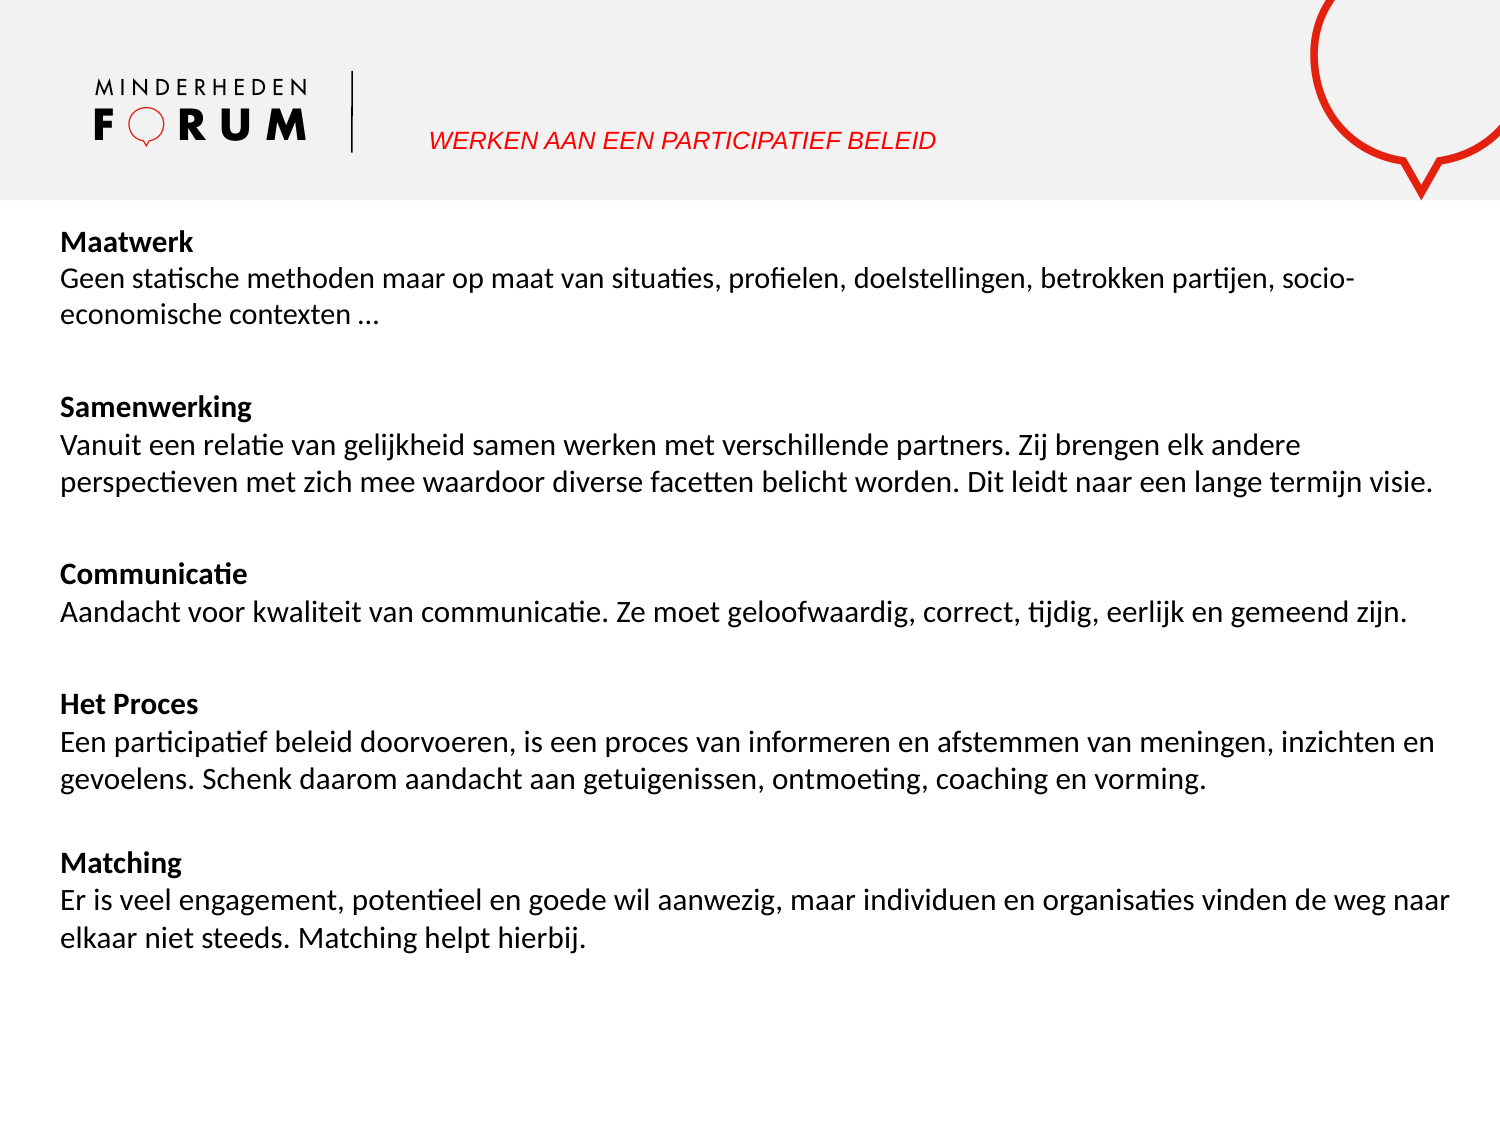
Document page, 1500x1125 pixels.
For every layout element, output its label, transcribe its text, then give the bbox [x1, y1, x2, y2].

list Maatwerk Geen statische methoden maar op maat van situaties, profielen, doelstellingen, betrokken partijen, socio-economische contexten … Samenwerking Vanuit een relatie van gelijkheid samen werken met verschillende partners. Zij brengen elk andere perspectieven met zich mee waardoor diverse facetten belicht worden. Dit leidt naar een lange termijn visie. Communicatie Aandacht voor kwaliteit van communicatie. Ze moet geloofwaardig, correct, tijdig, eerlijk en gemeend zijn. Het Proces Een participatief beleid doorvoeren, is een proces van informeren en afstemmen van meningen, inzichten en gevoelens. Schenk daarom aandacht aan getuigenissen, ontmoeting, coaching en vorming. Matching Er is veel engagement, potentieel en goede wil aanwezig, maar individuen en organisaties vinden de weg naar elkaar niet steeds. Matching helpt hierbij. [45, 213, 1486, 1125]
picture [0, 0, 1500, 1125]
text_box WERKEN AAN EEN PARTICIPATIEF BELEID [413, 109, 1294, 169]
